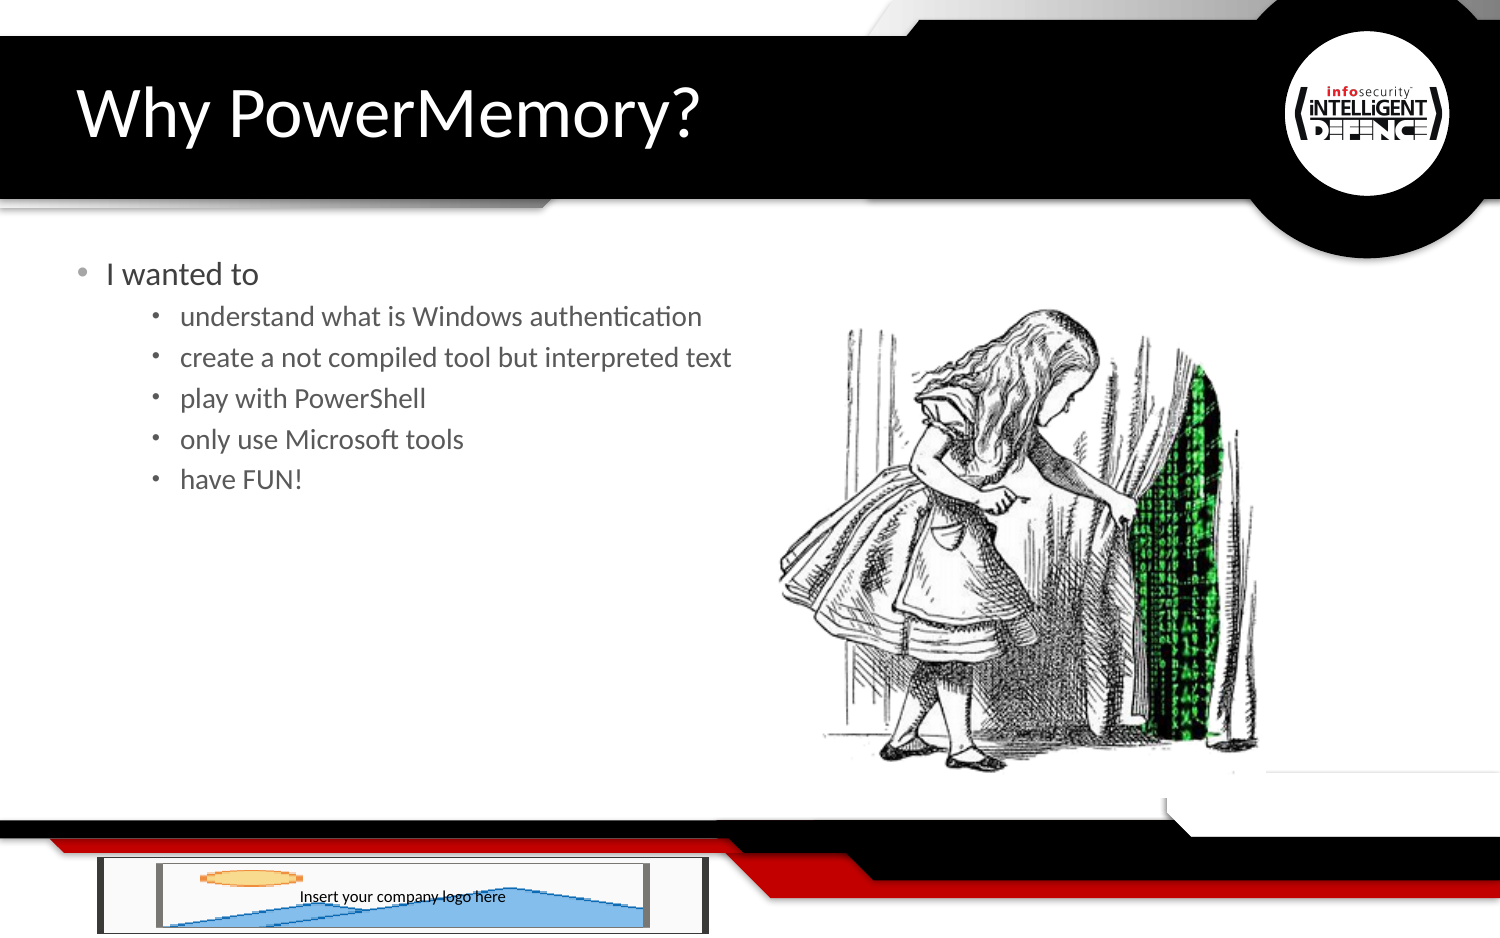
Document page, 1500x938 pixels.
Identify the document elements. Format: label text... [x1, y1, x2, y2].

picture [773, 291, 1266, 798]
title Why PowerMemory? [76, 38, 1199, 195]
list I wanted to understand what is Windows authentication create a not compiled tool but interpreted text play with PowerShell only use Microsoft tools have FUN! [76, 244, 1294, 776]
picture [74, 853, 732, 938]
